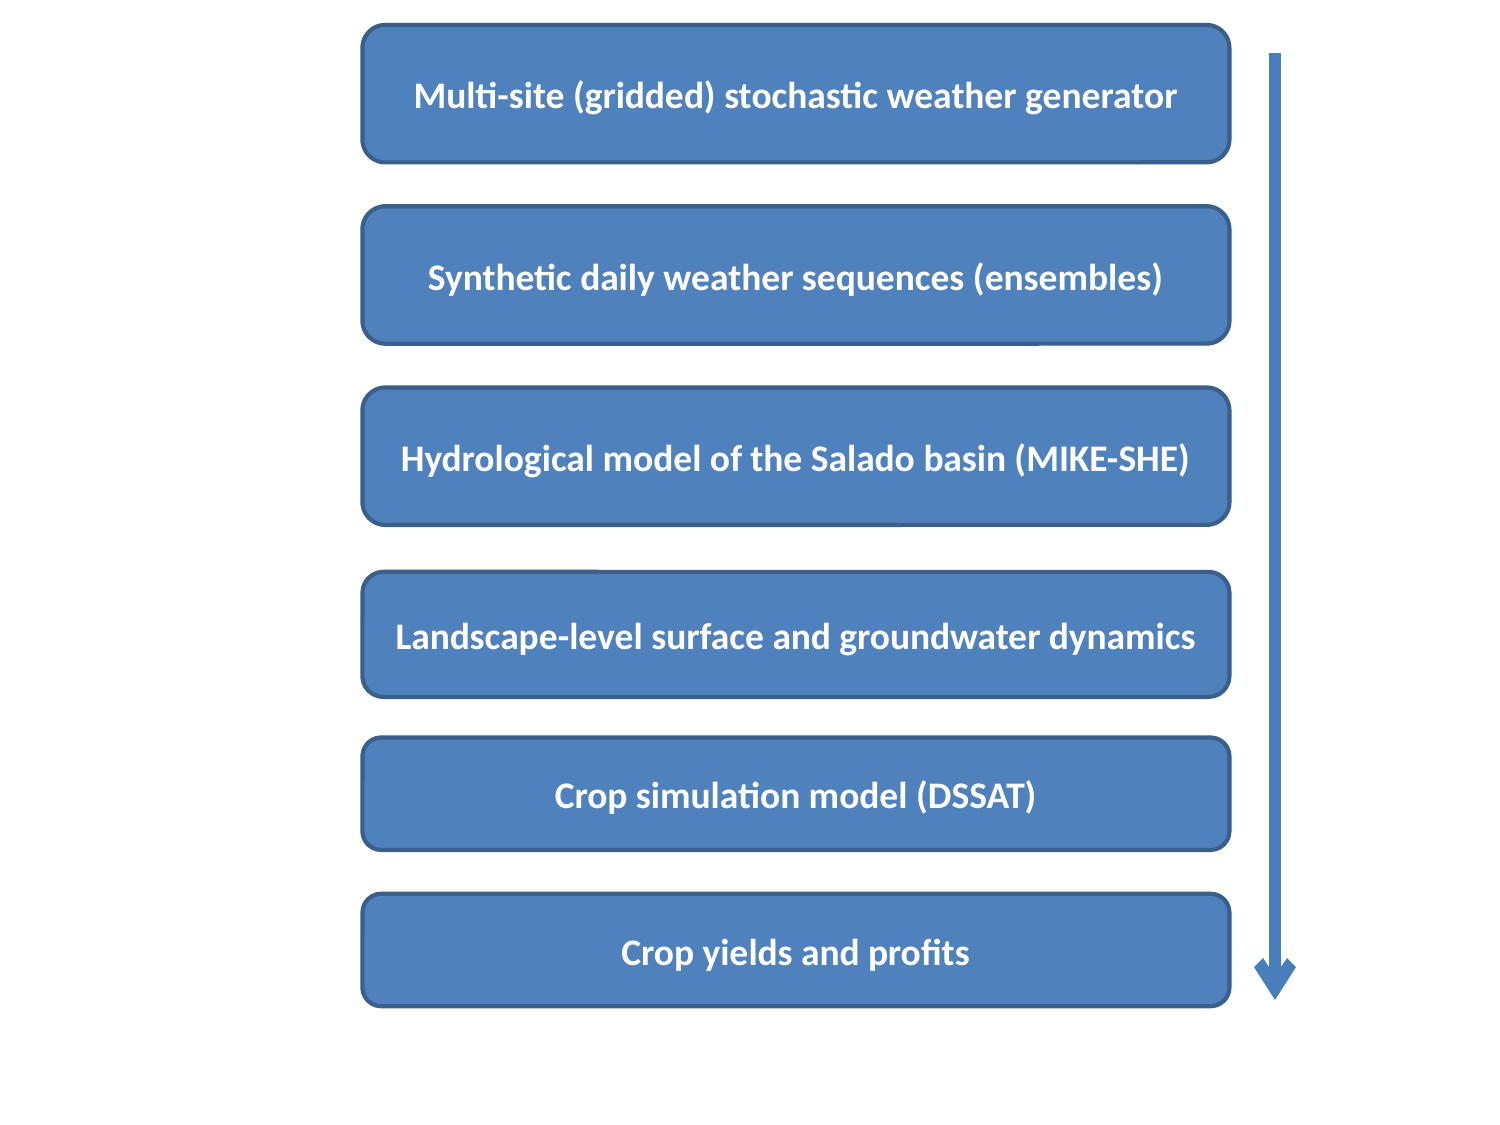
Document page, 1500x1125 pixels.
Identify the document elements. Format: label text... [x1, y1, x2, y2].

text_box Hydrological model of the Salado basin (MIKE-SHE) [360, 385, 1232, 528]
text_box Crop yields and profits [360, 891, 1232, 1009]
text_box Multi-site (gridded) stochastic weather generator [360, 22, 1232, 165]
text_box Crop simulation model (DSSAT) [360, 735, 1232, 853]
text_box Synthetic daily weather sequences (ensembles) [360, 204, 1232, 346]
text_box Landscape-level surface and groundwater dynamics [360, 569, 1232, 700]
